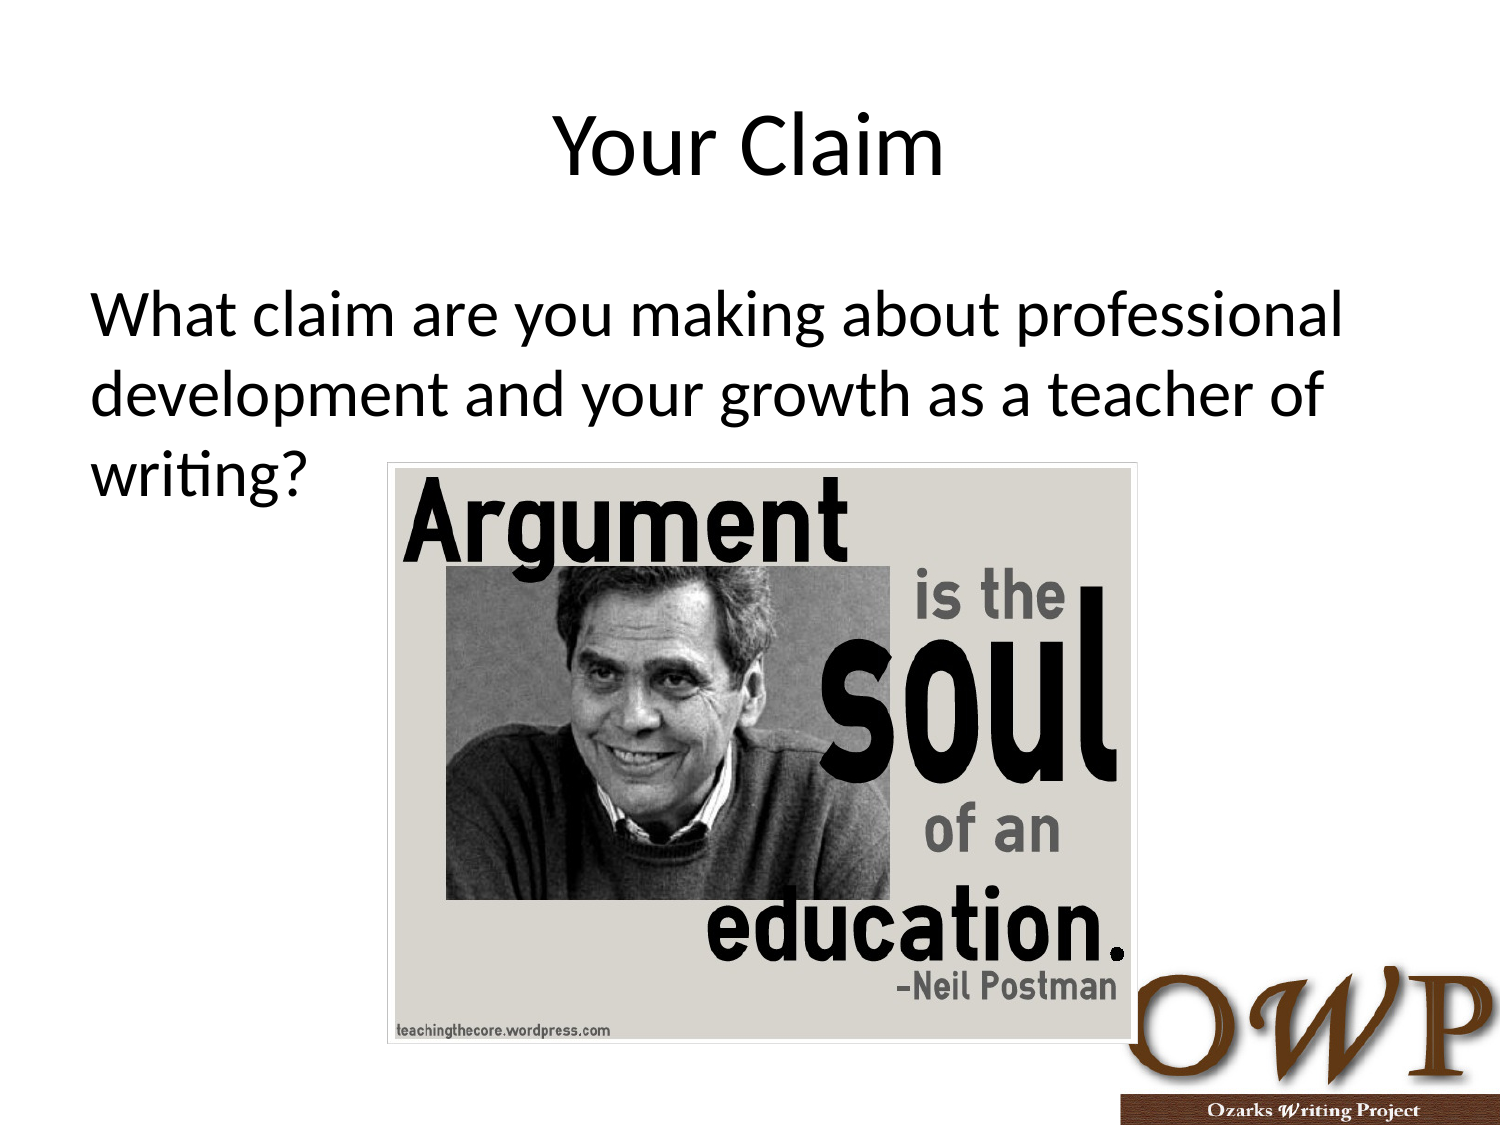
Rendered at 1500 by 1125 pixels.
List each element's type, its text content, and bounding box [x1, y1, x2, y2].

title Your Claim [74, 44, 1426, 233]
picture [387, 462, 1500, 1125]
list What claim are you making about professional development and your growth as a teacher of writing? [74, 262, 1426, 1006]
